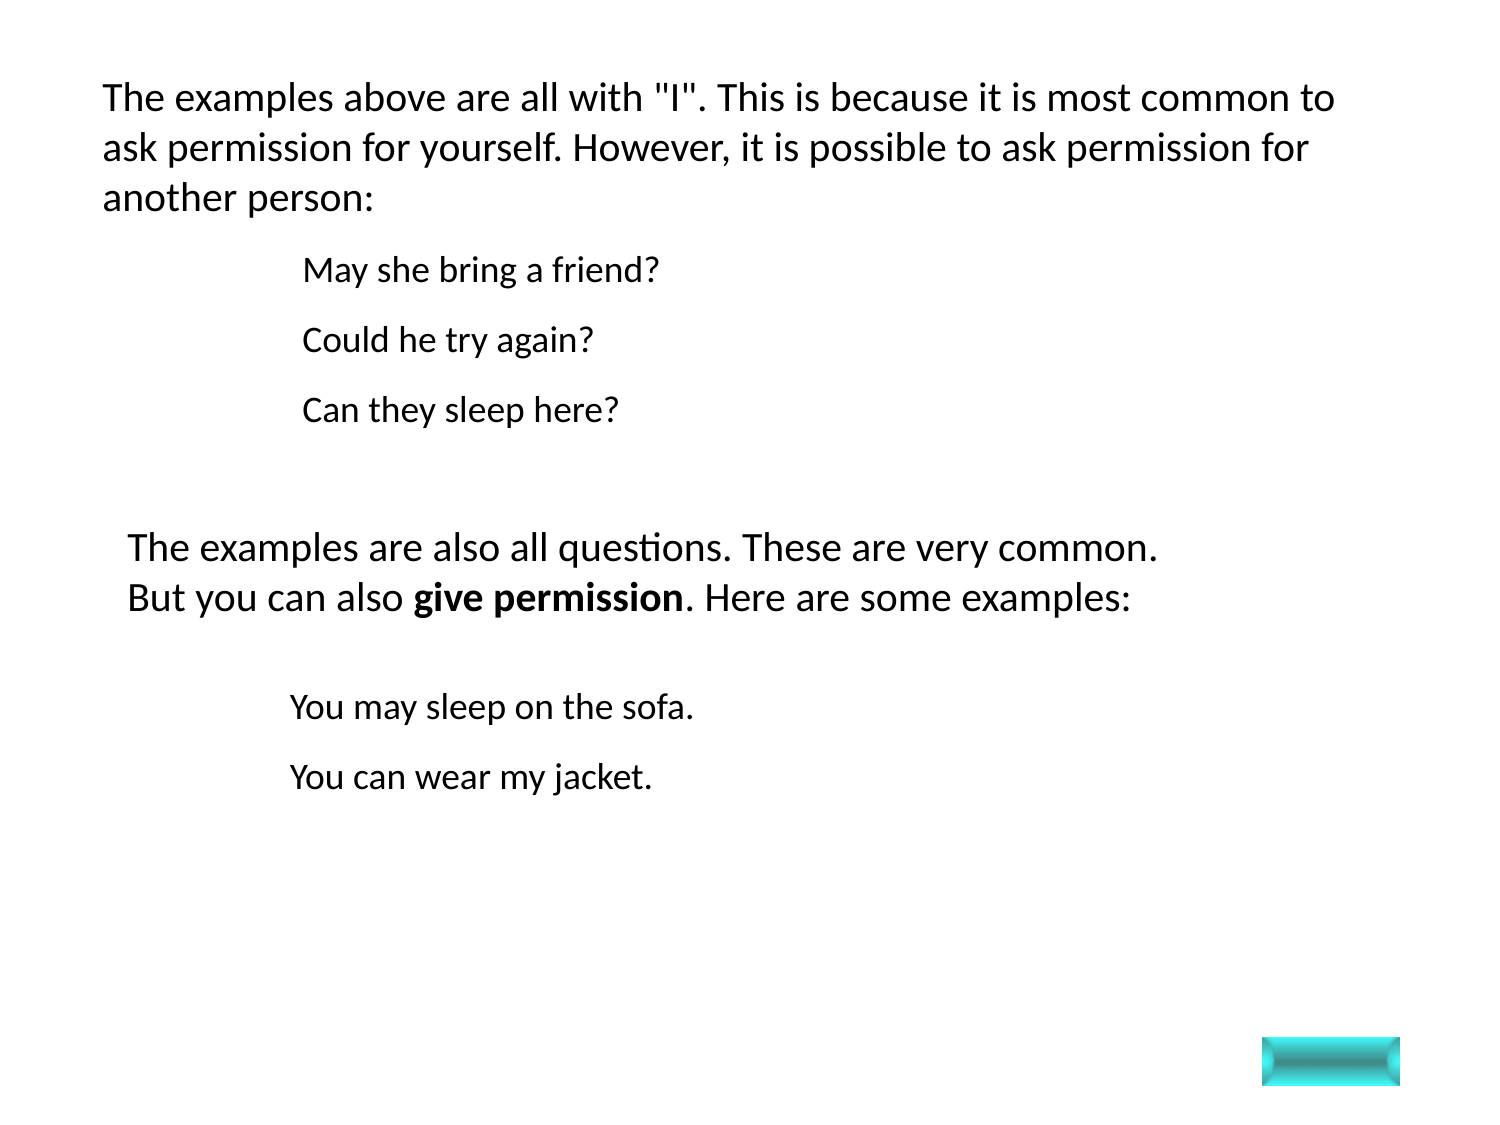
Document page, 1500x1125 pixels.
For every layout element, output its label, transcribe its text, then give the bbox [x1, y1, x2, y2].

text_box May she bring a friend? Could he try again? Can they sleep here? [287, 237, 700, 438]
text_box You may sleep on the sofa. You can wear my jacket. [274, 674, 725, 805]
text_box The examples are also all questions. These are very common. But you can also give permission. Here are some examples: [112, 512, 1188, 628]
picture [1262, 1037, 1401, 1087]
text_box The examples above are all with "I". This is because it is most common to ask permission for yourself. However, it is possible to ask permission for another person: [87, 62, 1413, 228]
